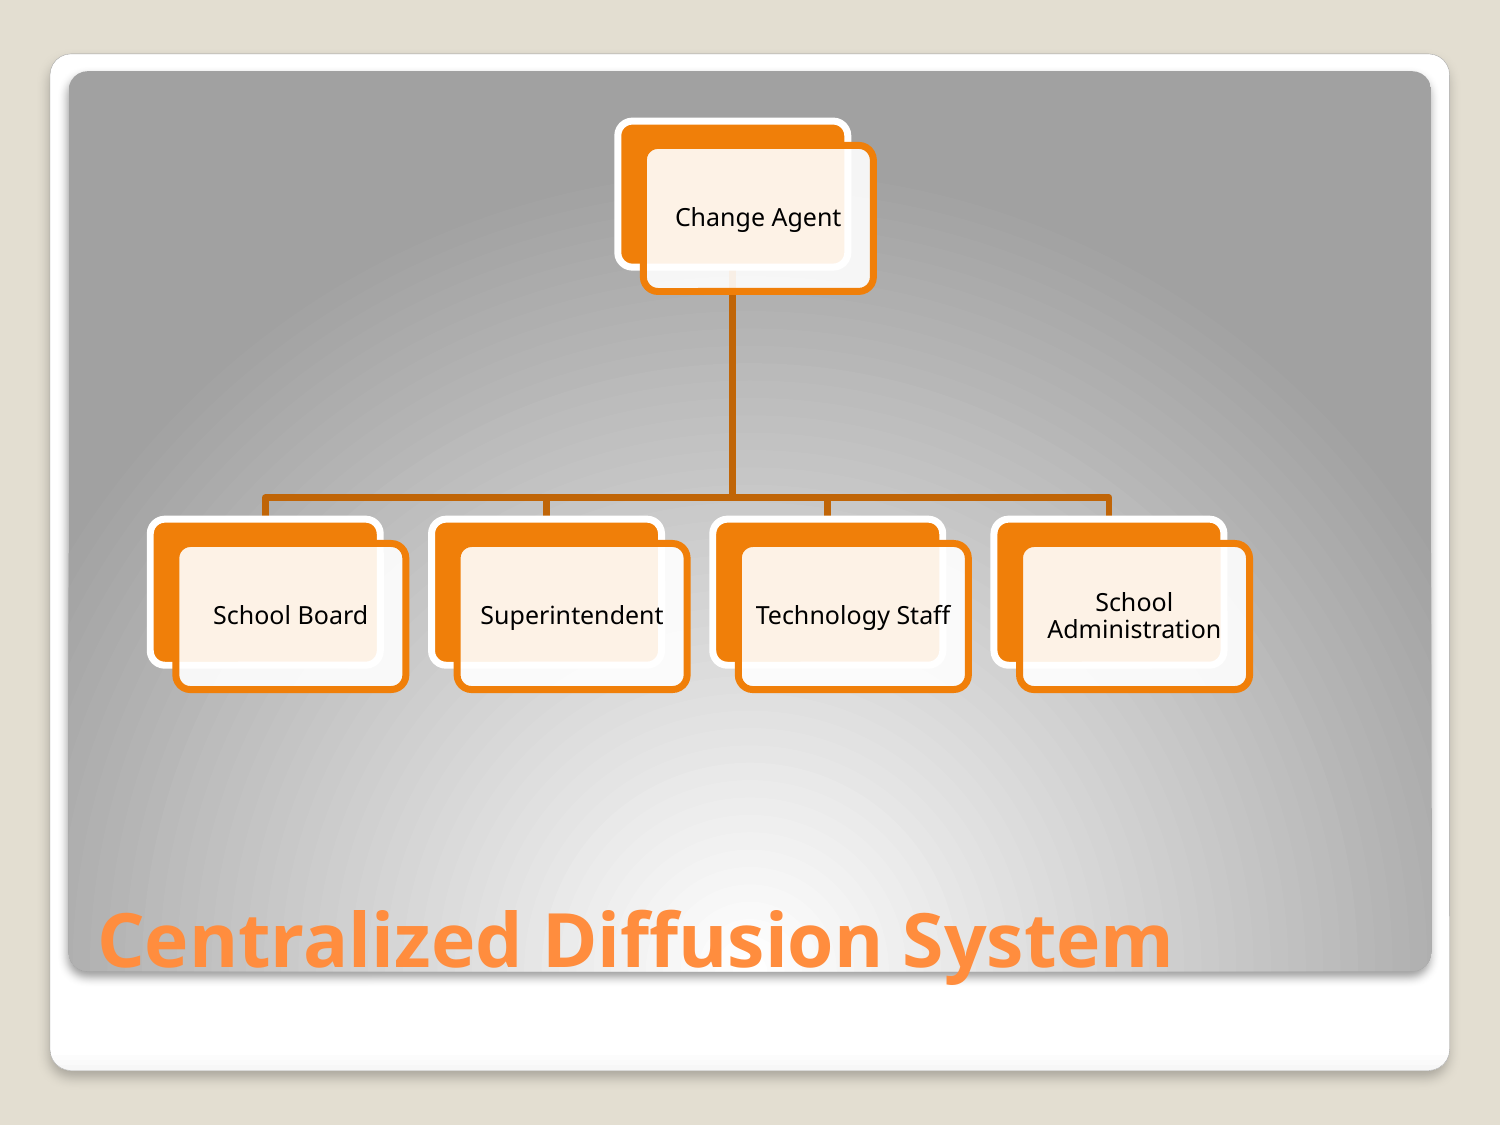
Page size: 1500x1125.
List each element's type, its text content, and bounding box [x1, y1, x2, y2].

title Centralized Diffusion System [82, 817, 1425, 991]
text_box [149, 99, 1251, 896]
